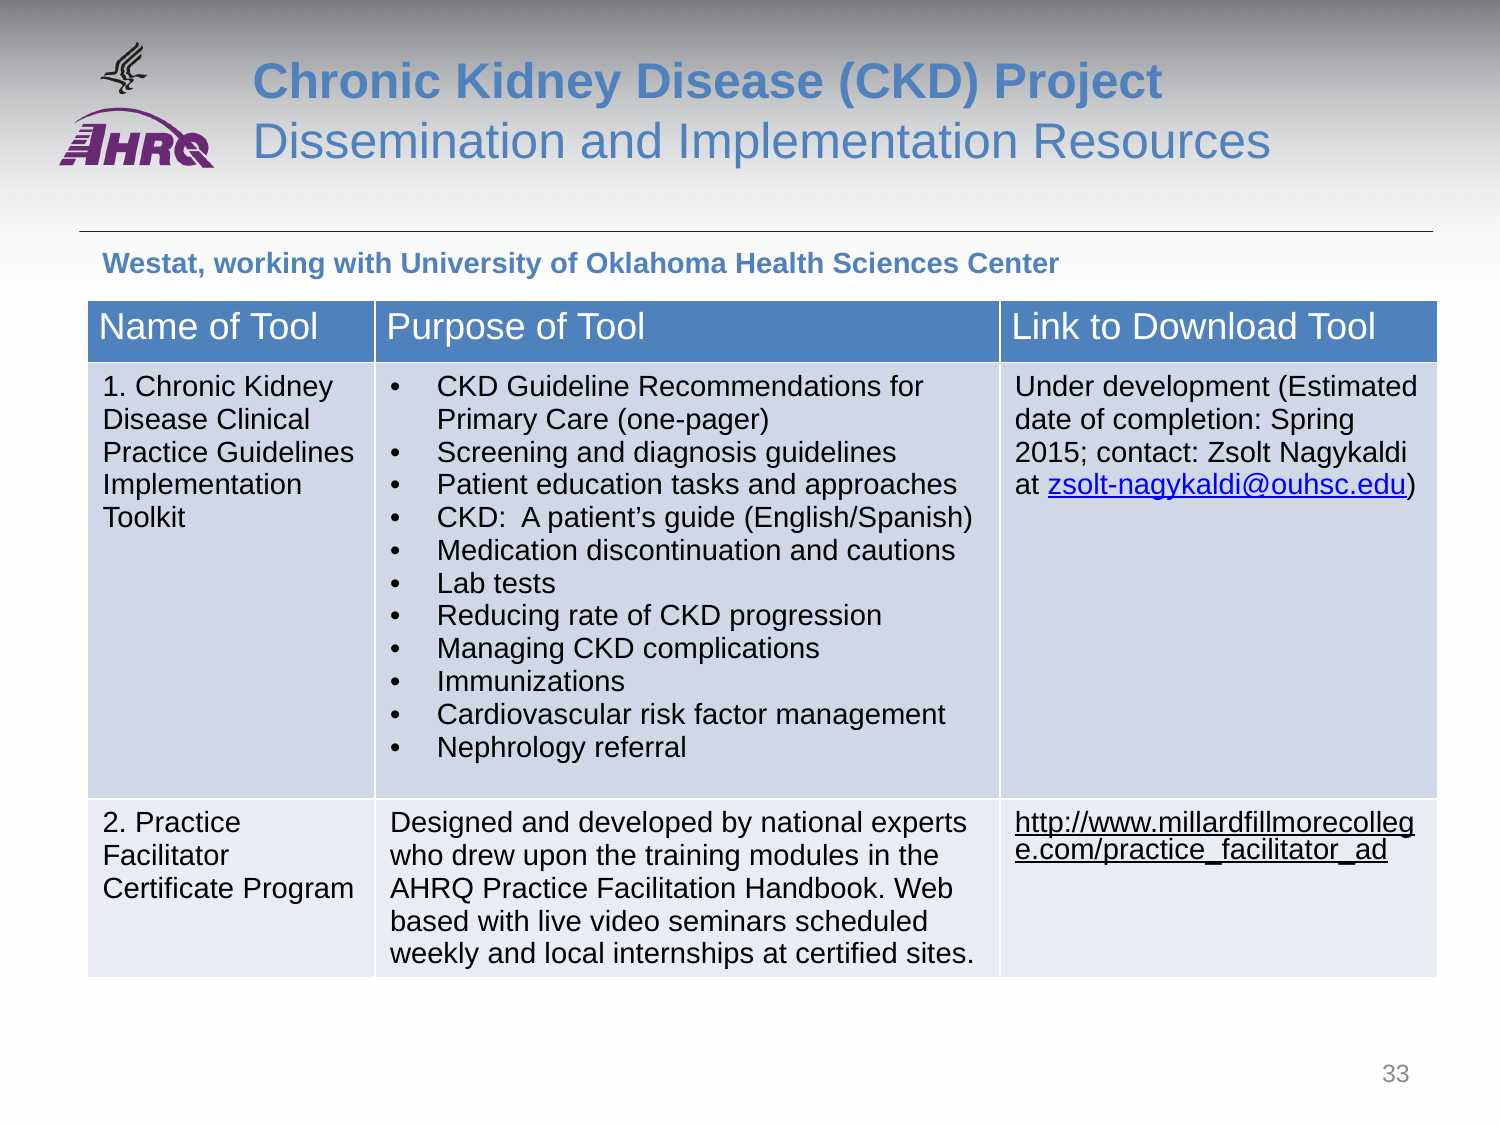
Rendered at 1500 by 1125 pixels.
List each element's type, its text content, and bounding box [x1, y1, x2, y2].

table_cell 1. Chronic Kidney Disease Clinical Practice Guidelines Implementation Toolkit [88, 363, 374, 798]
text_box Westat, working with University of Oklahoma Health Sciences Center [87, 237, 1400, 288]
table_cell Designed and developed by national experts who drew upon the training modules in the AHRQ Practice Facilitation Handbook. Web based with live video seminars scheduled weekly and local internships at certified sites. [376, 800, 999, 977]
table_header Name of Tool [88, 301, 374, 362]
table_header Purpose of Tool [376, 301, 999, 362]
title Chronic Kidney Disease (CKD) Project Dissemination and Implementation Resources [237, 37, 1498, 225]
table_cell 2. Practice Facilitator Certificate Program [88, 800, 374, 977]
picture [0, 0, 1500, 1125]
table_cell Under development (Estimated date of completion: Spring 2015; contact: Zsolt Nagykaldi at zsolt-nagykaldi@ouhsc.edu) [1001, 363, 1437, 798]
table_cell CKD Guideline Recommendations for Primary Care (one-pager) Screening and diagnosis guidelines Patient education tasks and approaches CKD: A patient’s guide (English/Spanish) Medication discontinuation and cautions Lab tests Reducing rate of CKD progression Managing CKD complications Immunizations Cardiovascular risk factor management Nephrology referral [376, 363, 999, 798]
slide_number 33 [1074, 1042, 1425, 1103]
table_cell http://www.millardfillmorecollege.com/practice_facilitator_ad [1001, 800, 1437, 977]
table_header Link to Download Tool [1001, 301, 1437, 362]
